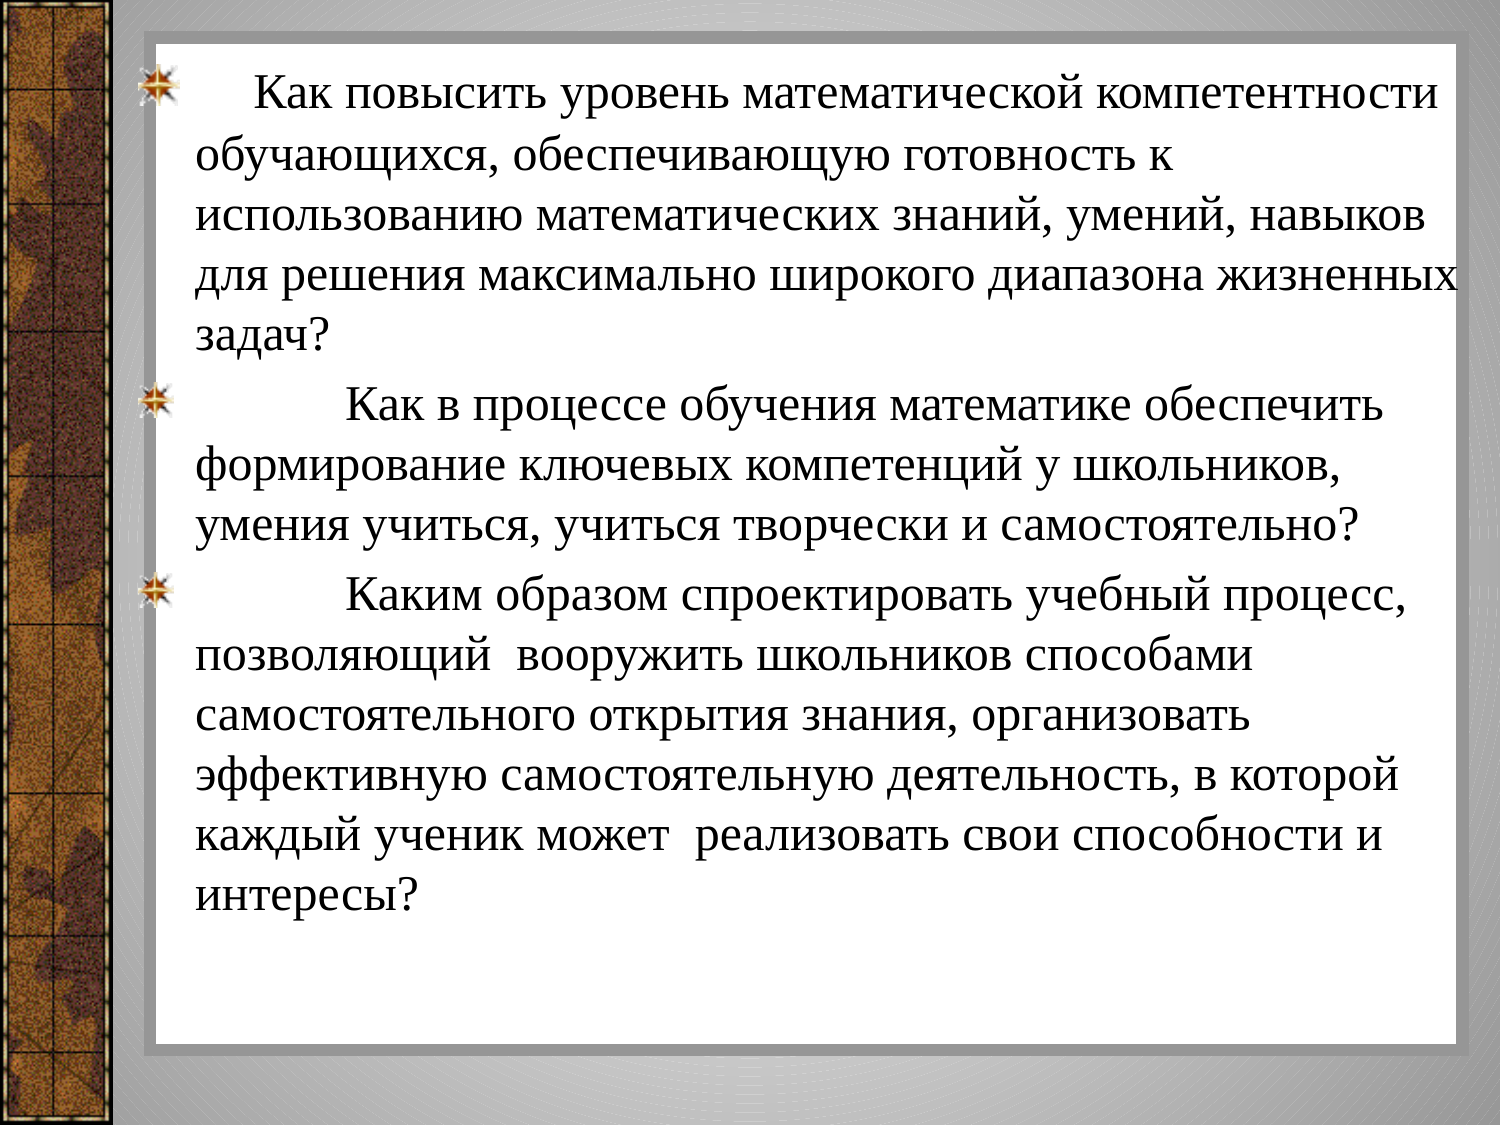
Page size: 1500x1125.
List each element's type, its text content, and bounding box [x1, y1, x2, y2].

picture [138, 572, 174, 608]
picture [138, 64, 180, 106]
list Как повысить уровень математической компетентности обучающихся, обеспечивающую готовность к использованию математических знаний, умений, навыков для решения максимально широкого диапазона жизненных задач? Как в процессе обучения математике обеспечить формирование ключевых компетенций у школьников, умения учиться, учиться творчески и самостоятельно? Каким образом спроектировать учебный процесс, позволяющий вооружить школьников способами самостоятельного открытия знания, организовать эффективную самостоятельную деятельность, в которой каждый ученик может реализовать свои способности и интересы? [123, 42, 1500, 1048]
picture [138, 382, 174, 418]
picture [0, 0, 113, 1125]
